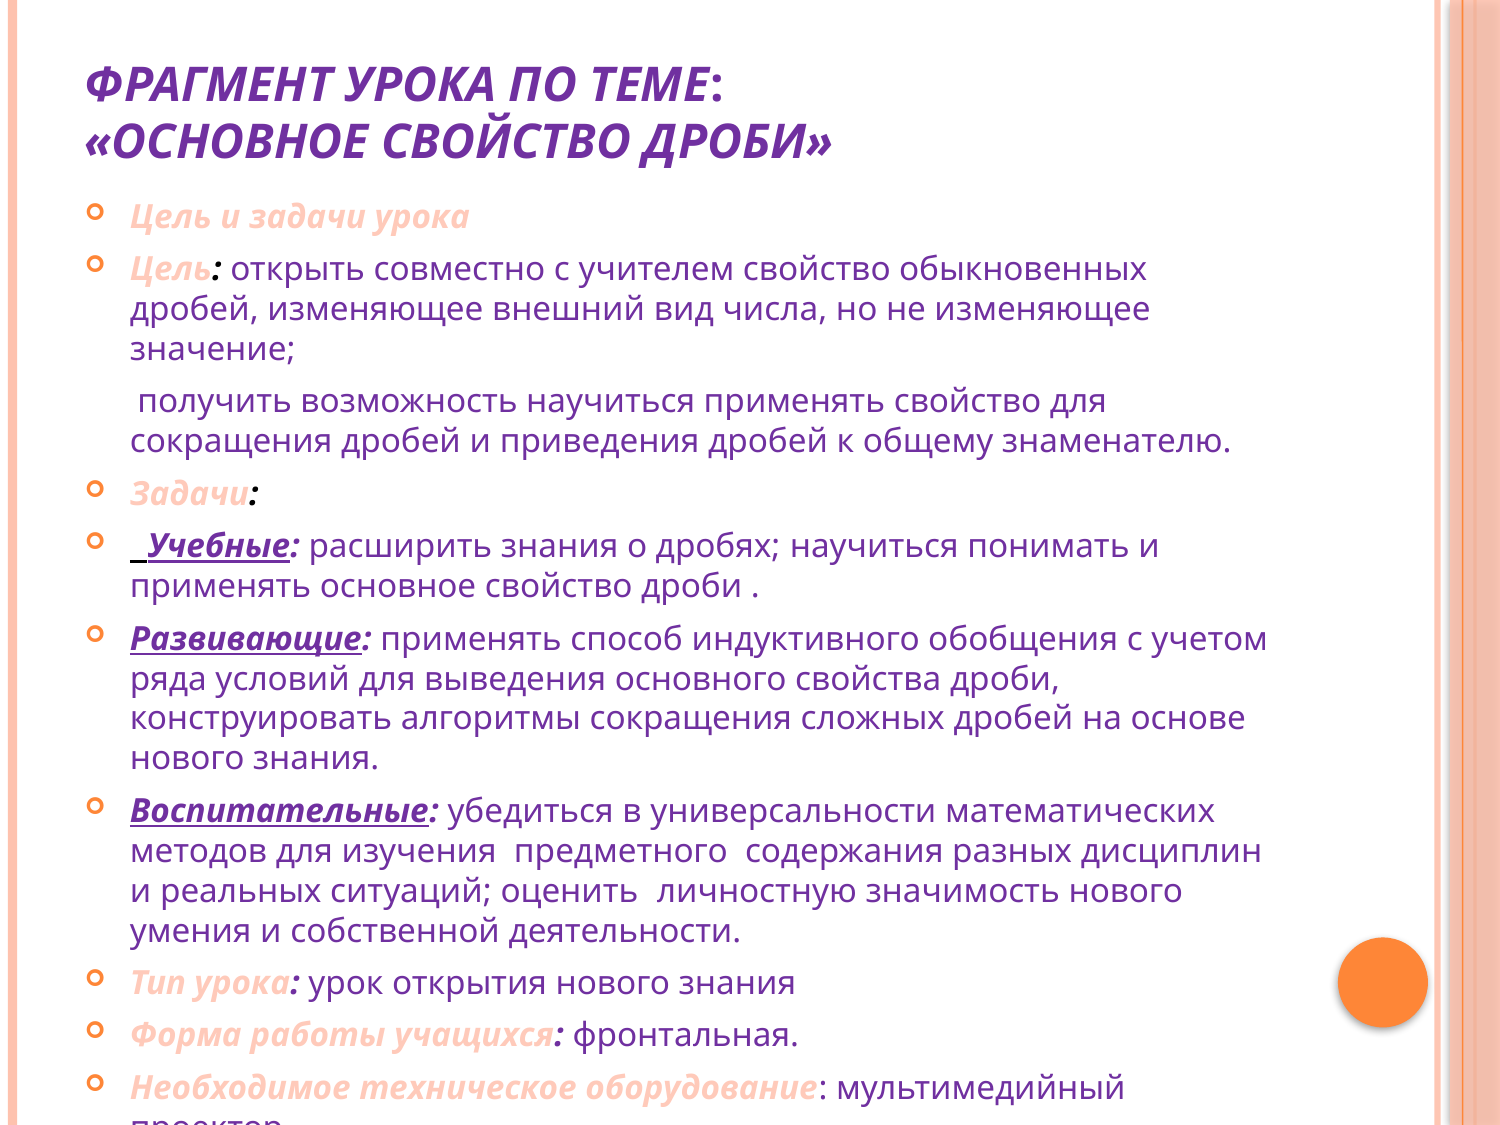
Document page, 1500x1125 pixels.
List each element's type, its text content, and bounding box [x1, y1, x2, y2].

title Фрагмент урока по теме: «Основное свойство дроби» [70, 45, 1278, 176]
list Цель и задачи урока Цель: открыть совместно с учителем свойство обыкновенных дробей, изменяющее внешний вид числа, но не изменяющее значение; получить возможность научиться применять свойство для сокращения дробей и приведения дробей к общему знаменателю. Задачи: Учебные: расширить знания о дробях; научиться понимать и применять основное свойство дроби . Развивающие: применять способ индуктивного обобщения с учетом ряда условий для выведения основного свойства дроби, конструировать алгоритмы сокращения сложных дробей на основе нового знания. Воспитательные: убедиться в универсальности математических методов для изучения предметного содержания разных дисциплин и реальных ситуаций; оценить личностную значимость нового умения и собственной деятельности. Тип урока: урок открытия нового знания Форма работы учащихся: фронтальная. Необходимое техническое оборудование: мультимедийный проектор [70, 187, 1300, 1062]
